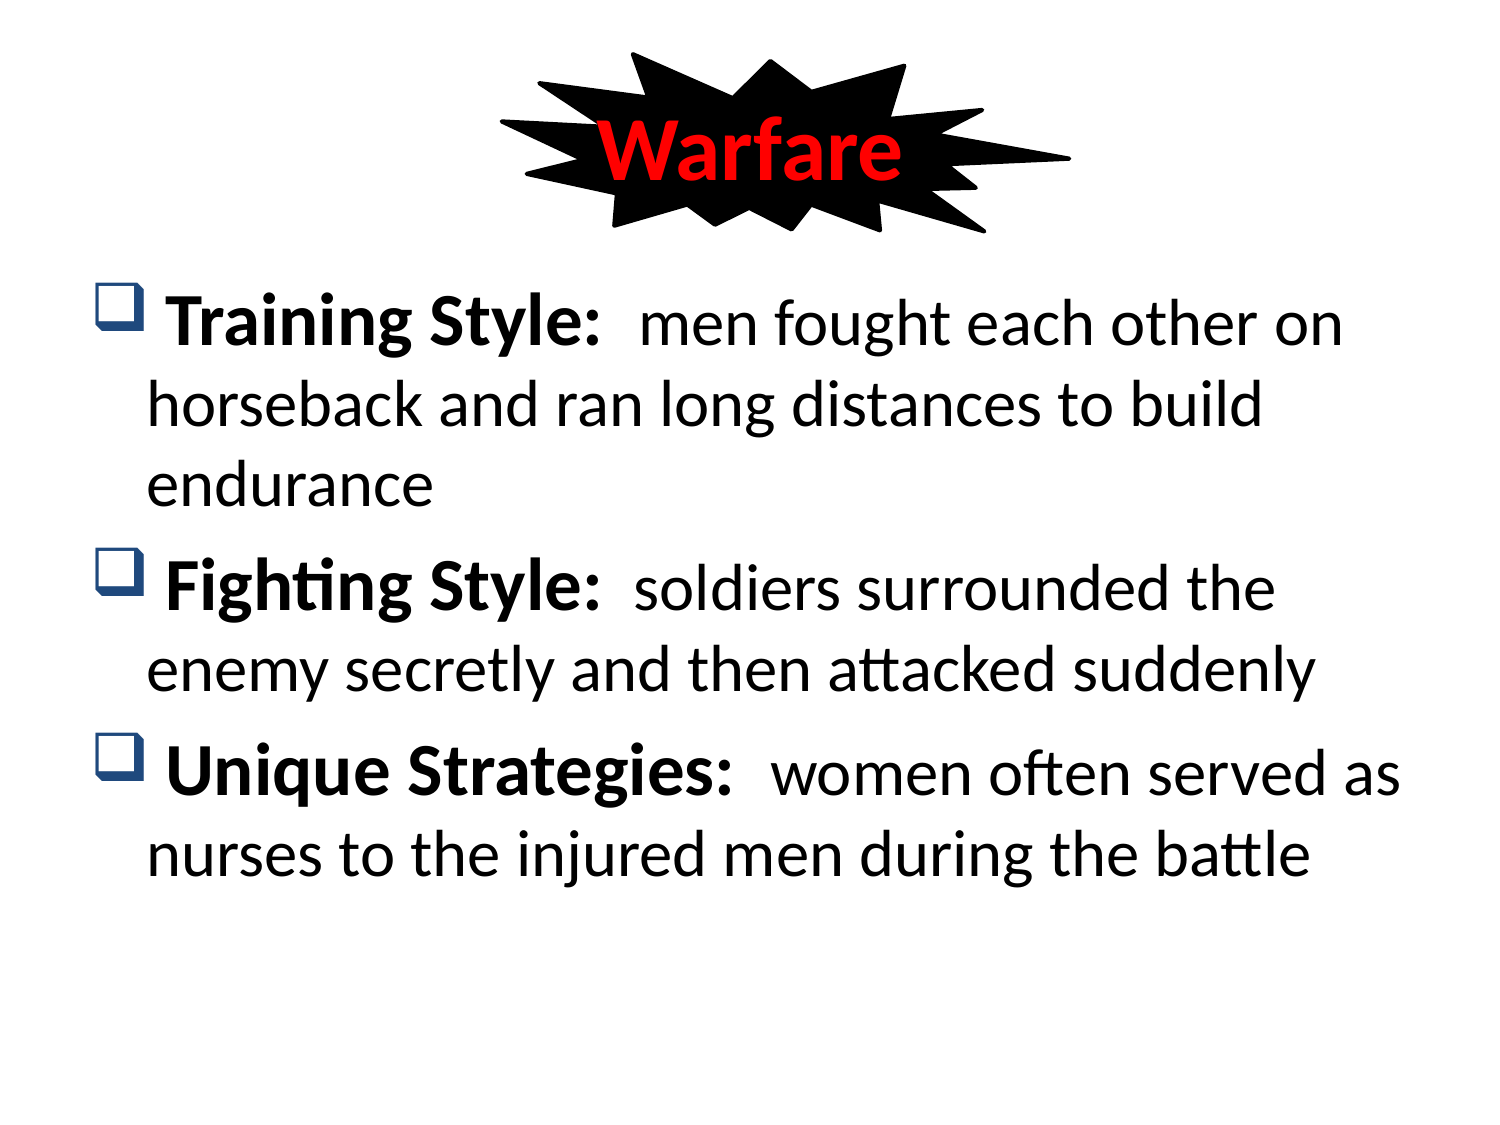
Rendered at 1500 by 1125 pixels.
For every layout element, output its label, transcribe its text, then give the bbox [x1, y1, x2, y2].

title Warfare [75, 50, 1425, 238]
list Training Style: men fought each other on horseback and ran long distances to build endurance Fighting Style: soldiers surrounded the enemy secretly and then attacked suddenly Unique Strategies: women often served as nurses to the injured men during the battle [75, 262, 1425, 1005]
